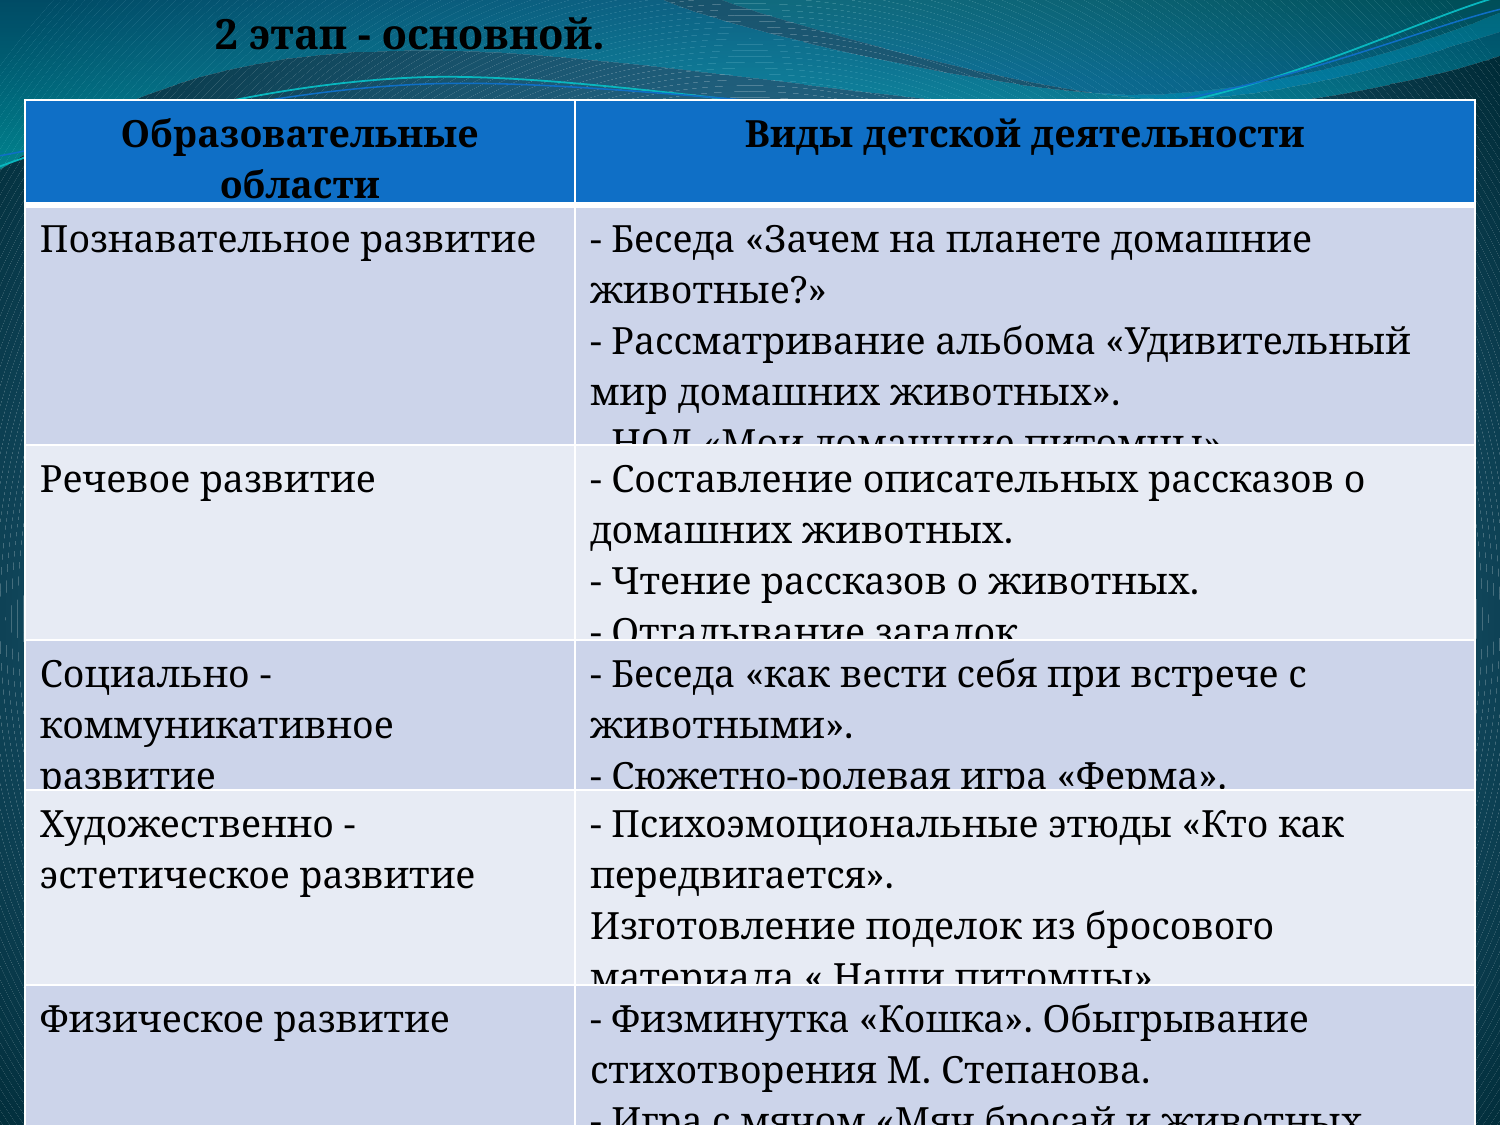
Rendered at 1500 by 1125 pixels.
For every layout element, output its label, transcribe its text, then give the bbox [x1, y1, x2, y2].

table_cell - Беседа «как вести себя при встрече с животными». - Сюжетно-ролевая игра «Ферма». [576, 641, 1474, 789]
table_cell Художественно - эстетическое развитие [26, 791, 574, 984]
table_cell - Беседа «Зачем на планете домашние животные?» - Рассматривание альбома «Удивительный мир домашних животных». - НОД «Мои домашние питомцы» [576, 208, 1474, 444]
table_header Виды детской деятельности [576, 101, 1474, 202]
table_cell - Психоэмоциональные этюды «Кто как передвигается». Изготовление поделок из бросового материала « Наши питомцы» [576, 791, 1474, 984]
table_header Образовательные области [26, 101, 574, 202]
text_box 2 этап - основной. [200, 0, 688, 99]
table_cell - Составление описательных рассказов о домашних животных. - Чтение рассказов о животных. - Отгадывание загадок. [576, 446, 1474, 639]
table_cell Речевое развитие [26, 446, 574, 639]
table_cell Физическое развитие [26, 986, 574, 1125]
table_cell Познавательное развитие [26, 208, 574, 444]
table_cell Социально - коммуникативное развитие [26, 641, 574, 789]
table_cell - Физминутка «Кошка». Обыгрывание стихотворения М. Степанова. - Игра с мячом «Мяч бросай и животных называй». [576, 986, 1474, 1125]
